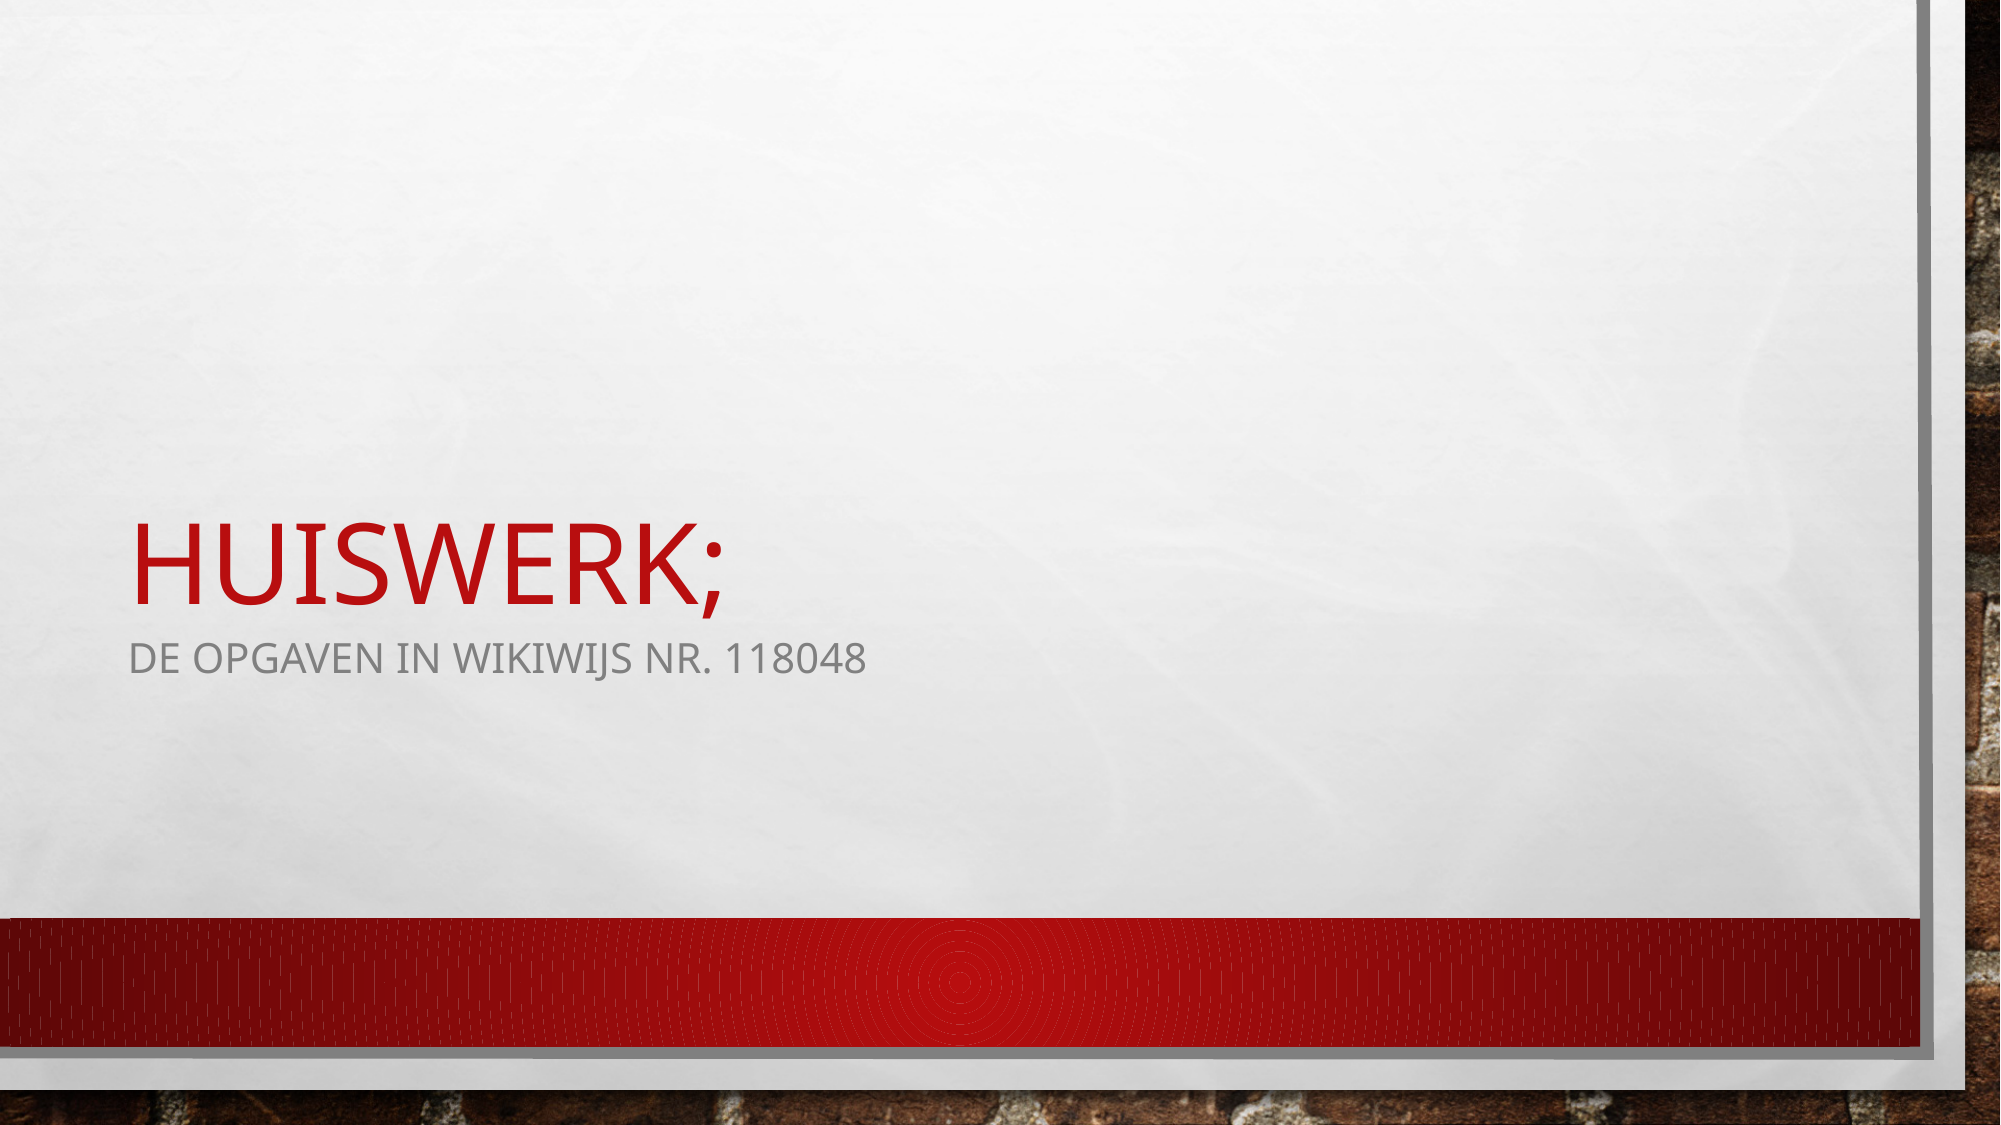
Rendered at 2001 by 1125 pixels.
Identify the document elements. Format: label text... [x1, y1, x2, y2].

picture [0, 0, 2000, 1125]
title Huiswerk; [112, 112, 1818, 613]
list De opgaven in wikiwijs nr. 118048 [112, 613, 1818, 883]
